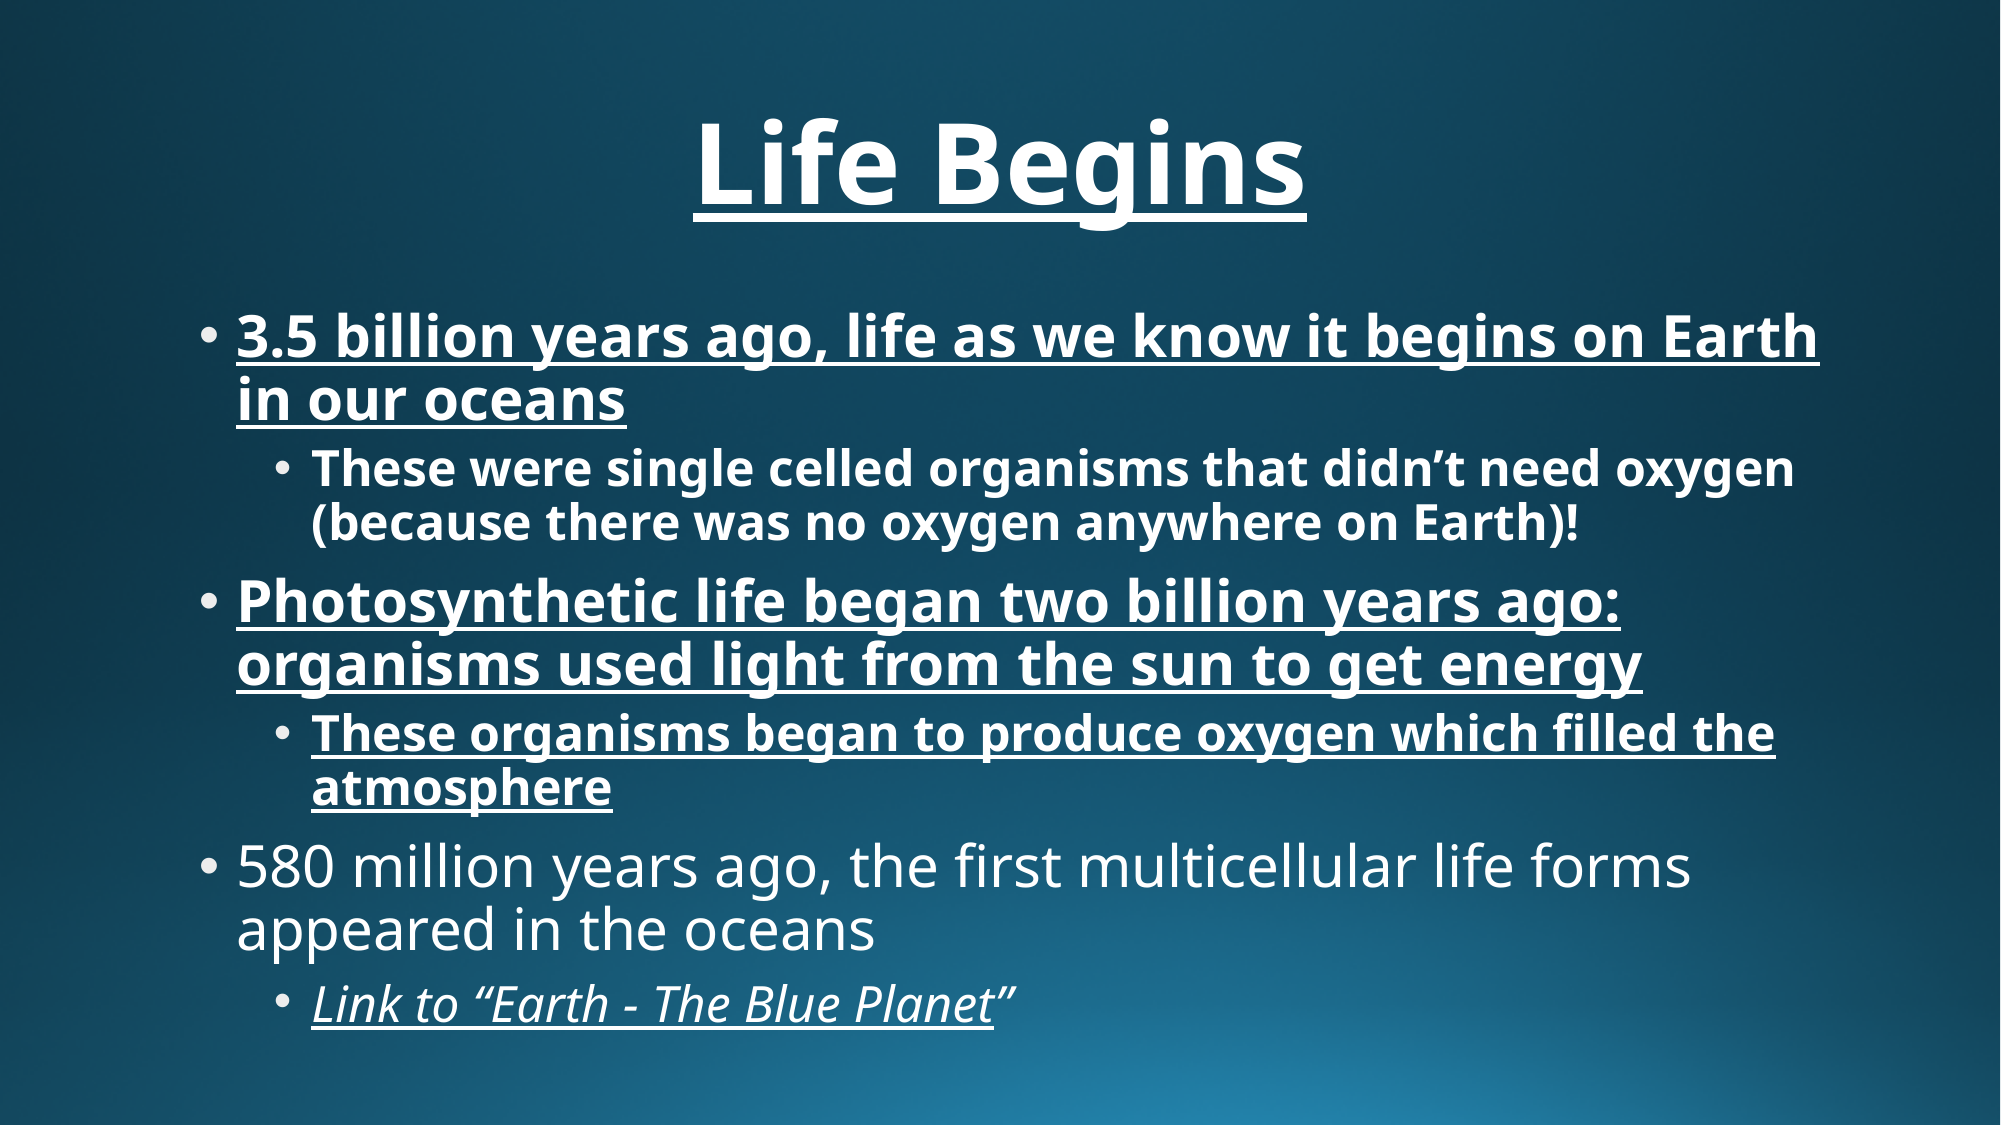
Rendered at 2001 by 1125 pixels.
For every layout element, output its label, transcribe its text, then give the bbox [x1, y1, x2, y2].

title Life Begins [137, 59, 1863, 278]
list 3.5 billion years ago, life as we know it begins on Earth in our oceans These were single celled organisms that didn’t need oxygen (because there was no oxygen anywhere on Earth)! Photosynthetic life began two billion years ago: organisms used light from the sun to get energy These organisms began to produce oxygen which filled the atmosphere 580 million years ago, the first multicellular life forms appeared in the oceans Link to “Earth - The Blue Planet” [183, 299, 1863, 1014]
picture [0, 0, 2001, 1125]
